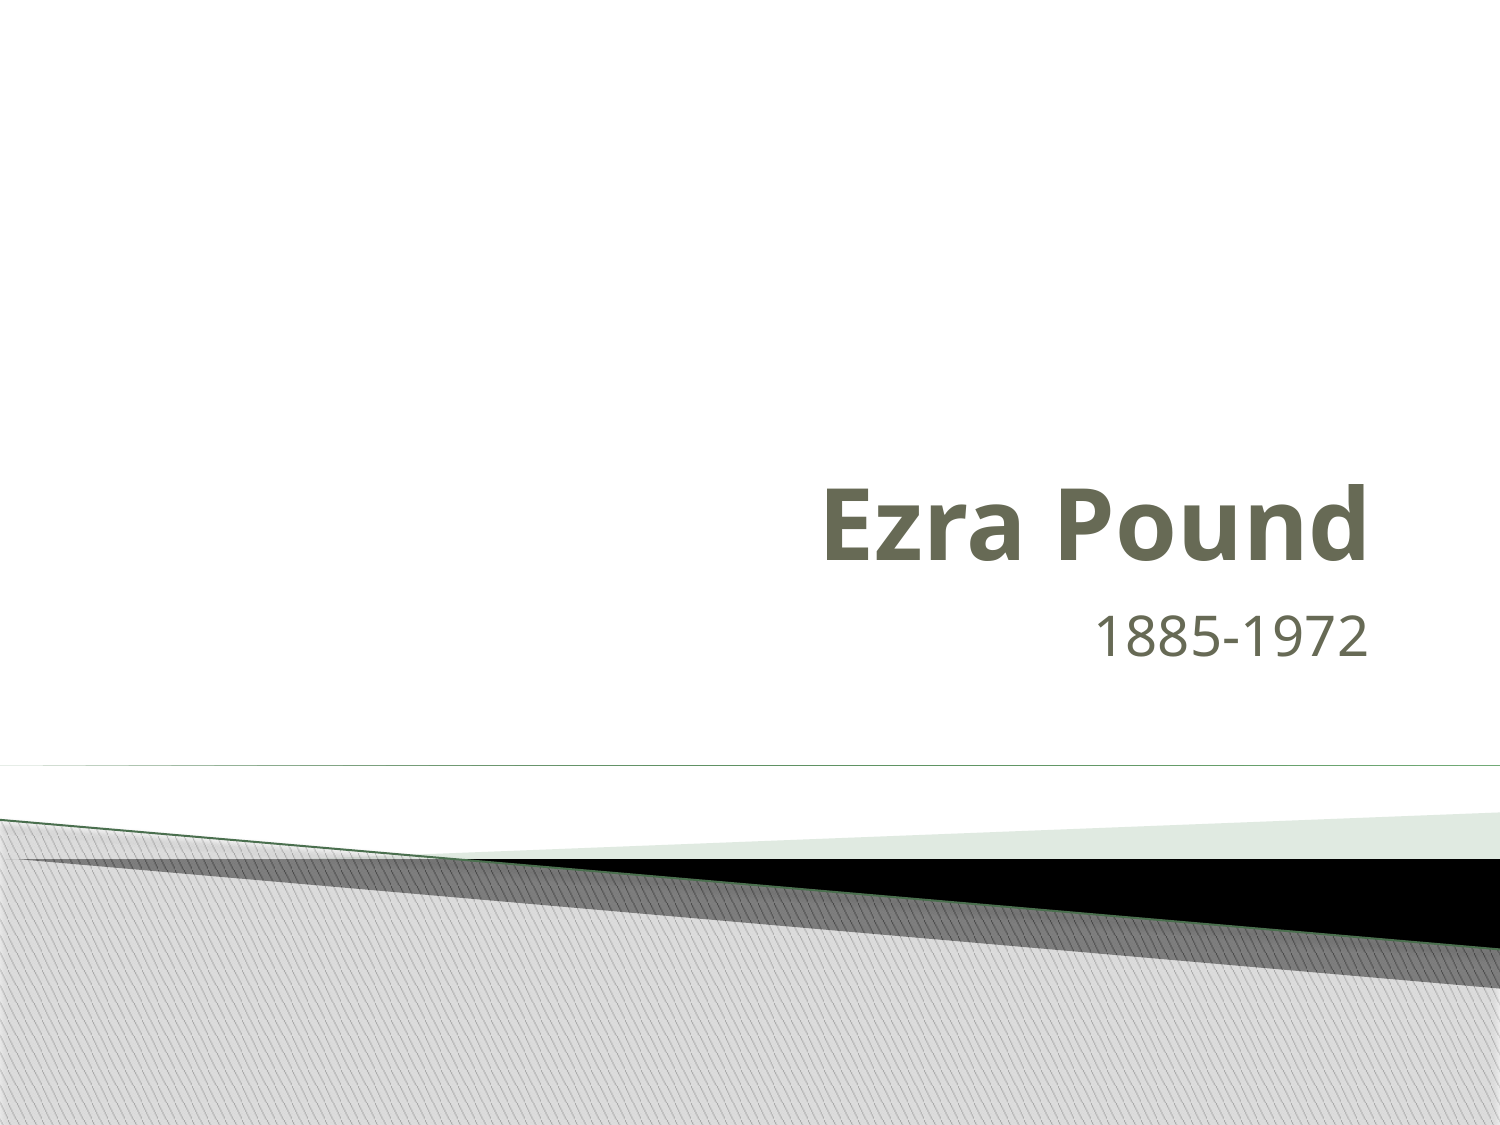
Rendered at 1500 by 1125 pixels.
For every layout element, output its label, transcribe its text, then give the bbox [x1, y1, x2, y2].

subtitle 1885-1972 [112, 592, 1388, 790]
picture [5, 859, 1500, 989]
title Ezra Pound [112, 287, 1388, 588]
